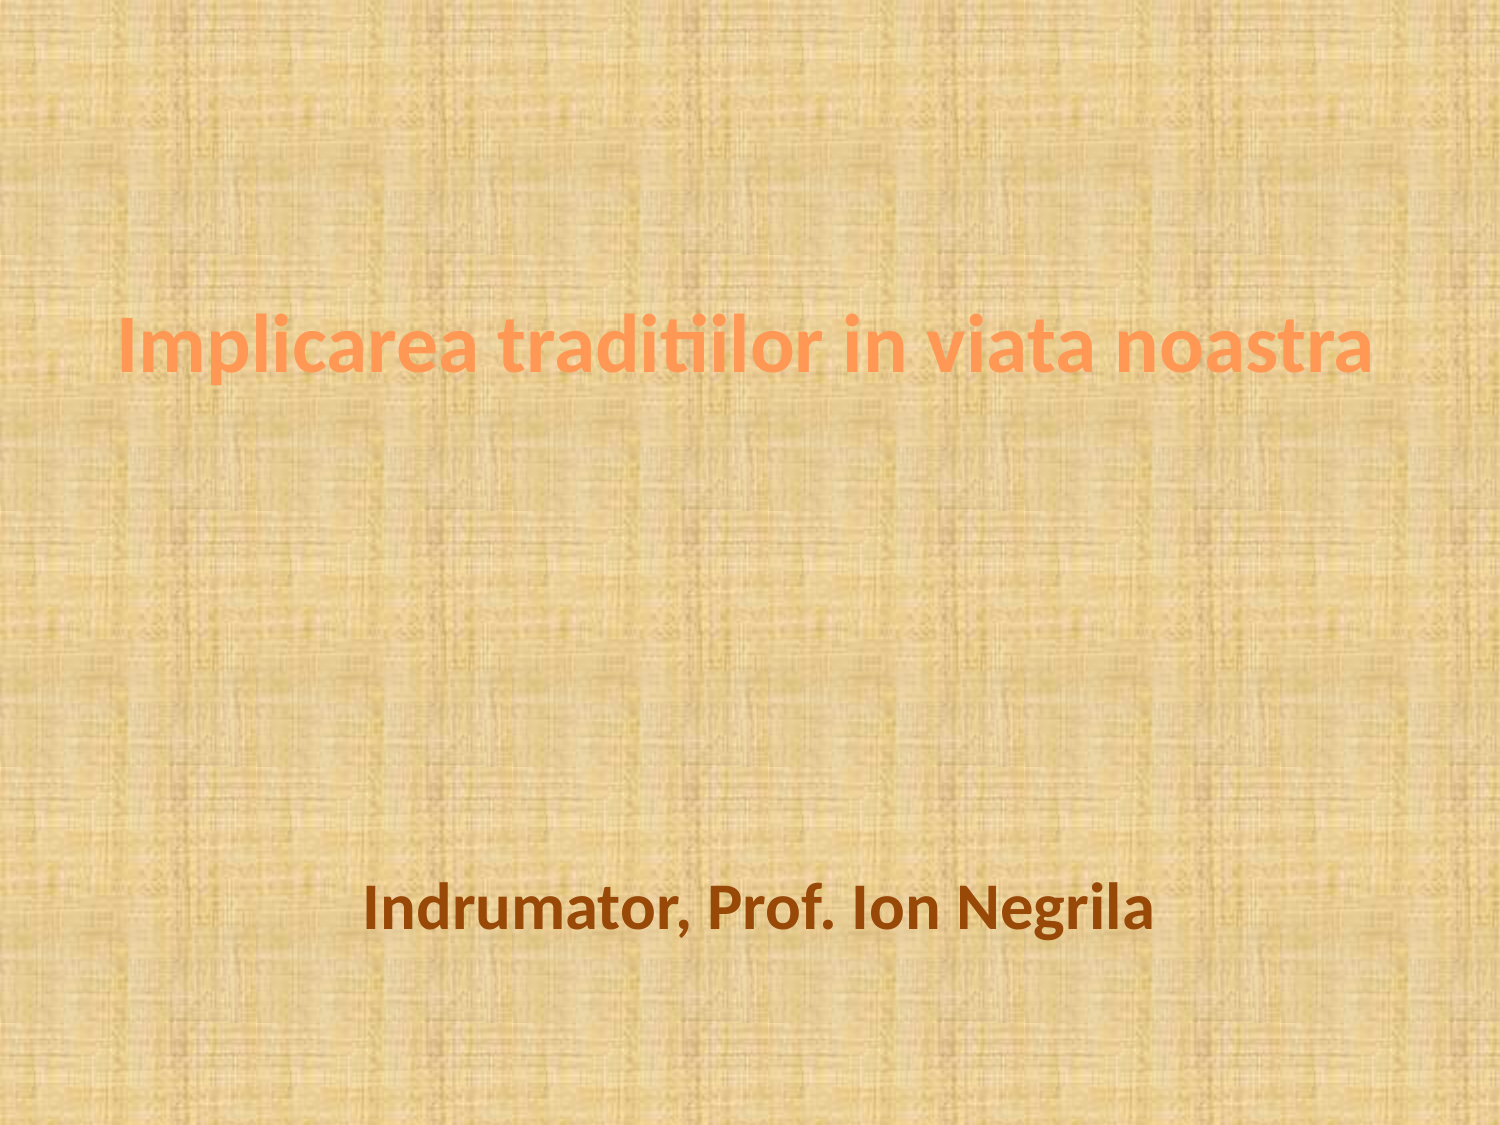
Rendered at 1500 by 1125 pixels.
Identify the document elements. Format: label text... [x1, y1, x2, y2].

text_box Implicarea traditiilor in viata noastra [101, 281, 1391, 397]
picture [0, 0, 1500, 1125]
subtitle Indrumator, Prof. Ion Negrila [234, 855, 1285, 980]
